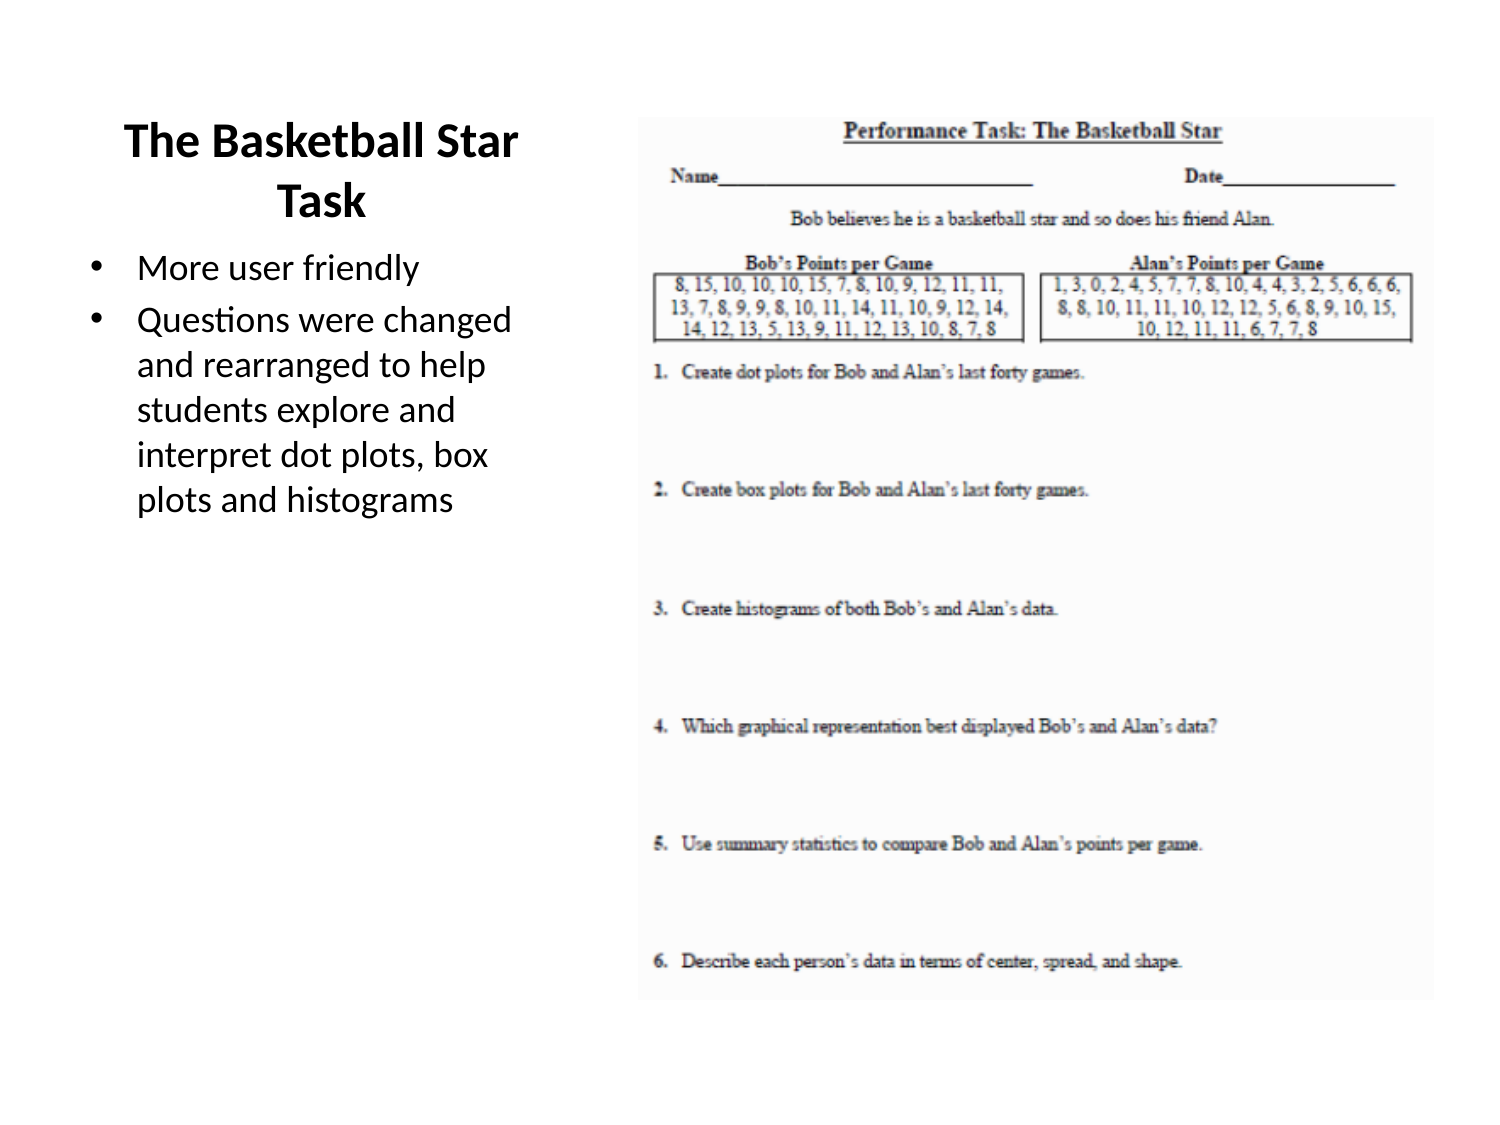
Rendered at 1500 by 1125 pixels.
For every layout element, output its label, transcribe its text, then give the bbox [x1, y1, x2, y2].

list More user friendly Questions were changed and rearranged to help students explore and interpret dot plots, box plots and histograms [75, 235, 569, 1005]
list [638, 116, 1434, 1001]
title The Basketball Star Task [75, 44, 569, 235]
